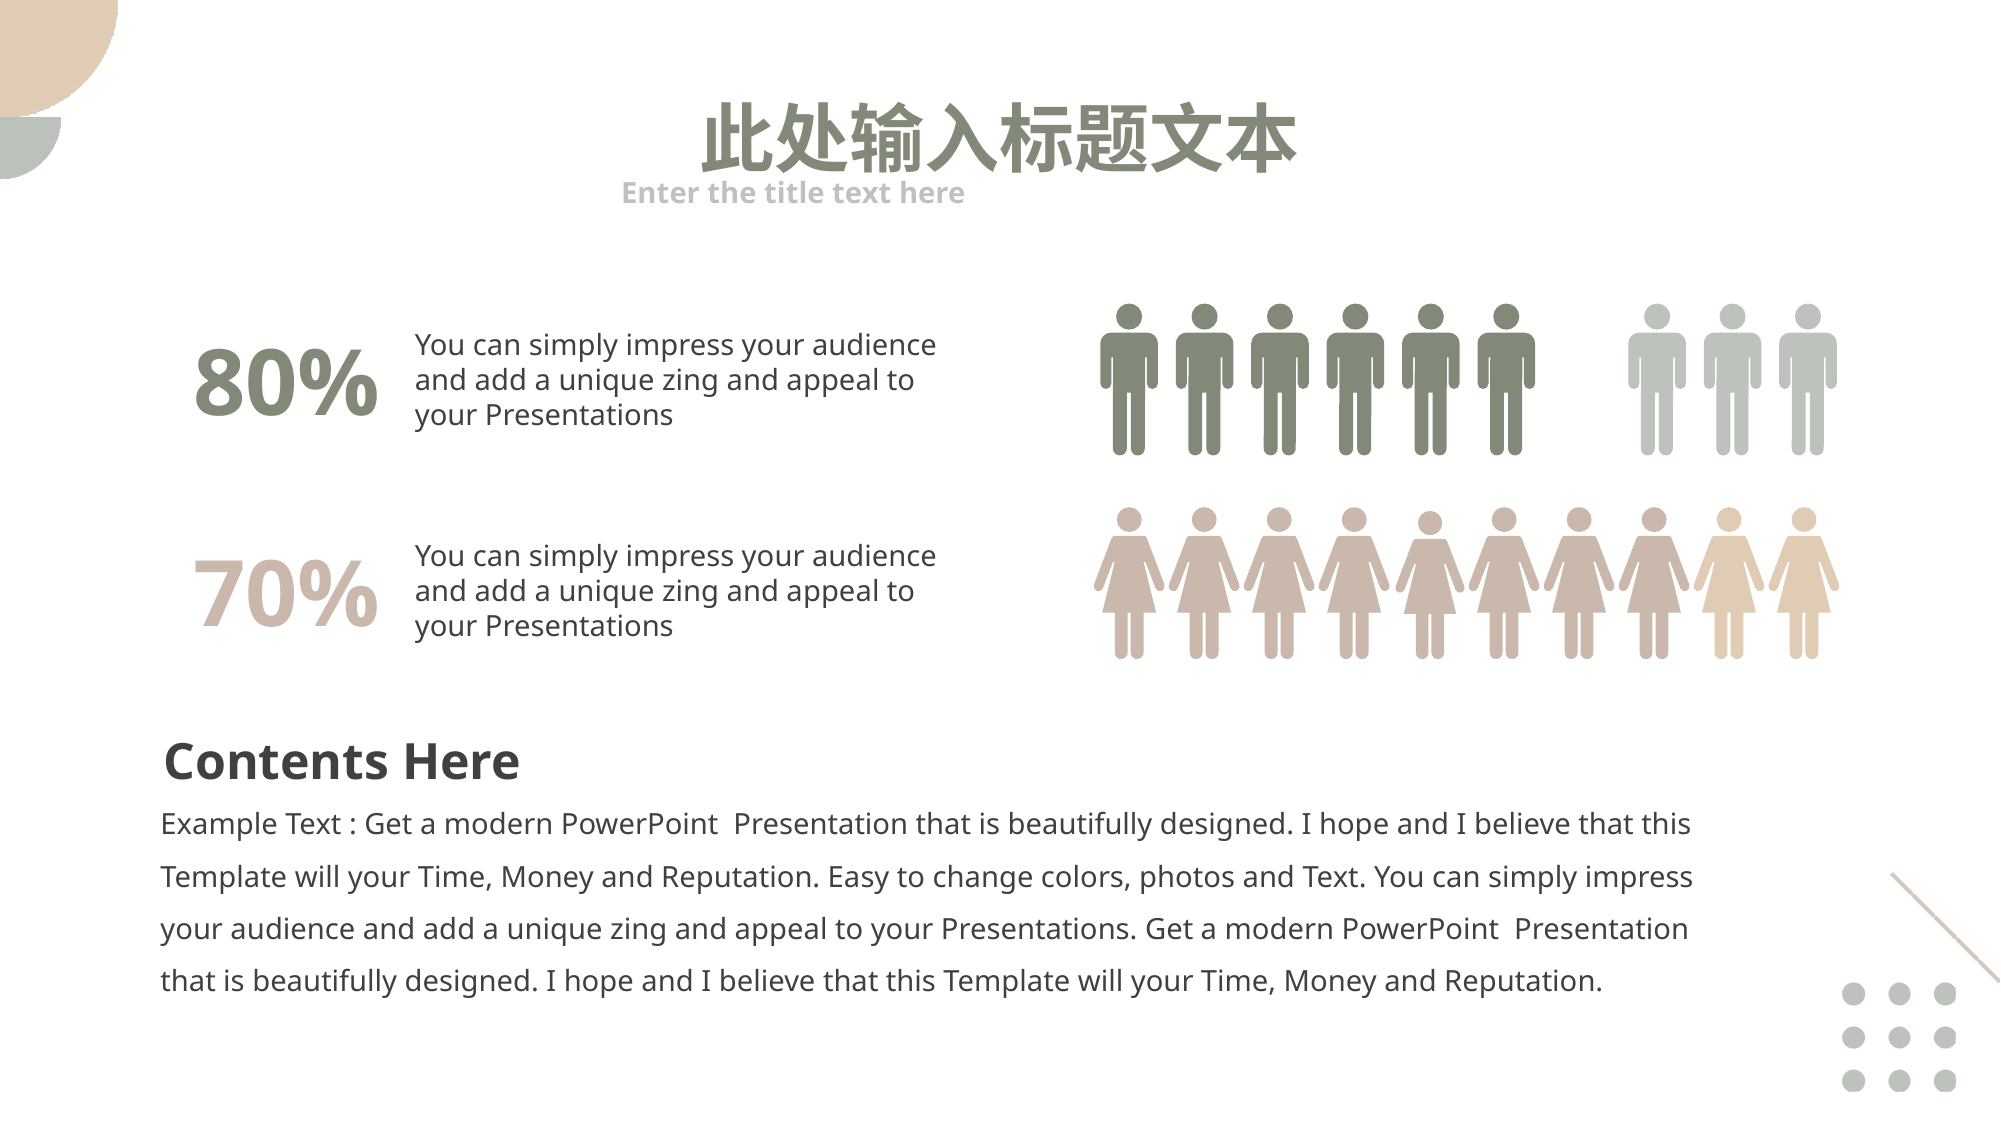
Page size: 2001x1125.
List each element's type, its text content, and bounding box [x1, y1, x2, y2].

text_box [1093, 507, 1840, 660]
picture [1842, 872, 2000, 1092]
text_box You can simply impress your audience and add a unique zing and appeal to your Presentations [402, 318, 984, 439]
text_box Enter the title text here [606, 167, 1394, 217]
text_box 80% [172, 316, 402, 442]
picture [0, 0, 118, 179]
text_box 此处输入标题文本 [685, 84, 1315, 167]
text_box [1100, 303, 1837, 456]
text_box 70% [172, 527, 402, 653]
text_box You can simply impress your audience and add a unique zing and appeal to your Presentations [402, 530, 984, 650]
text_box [148, 721, 1724, 1055]
